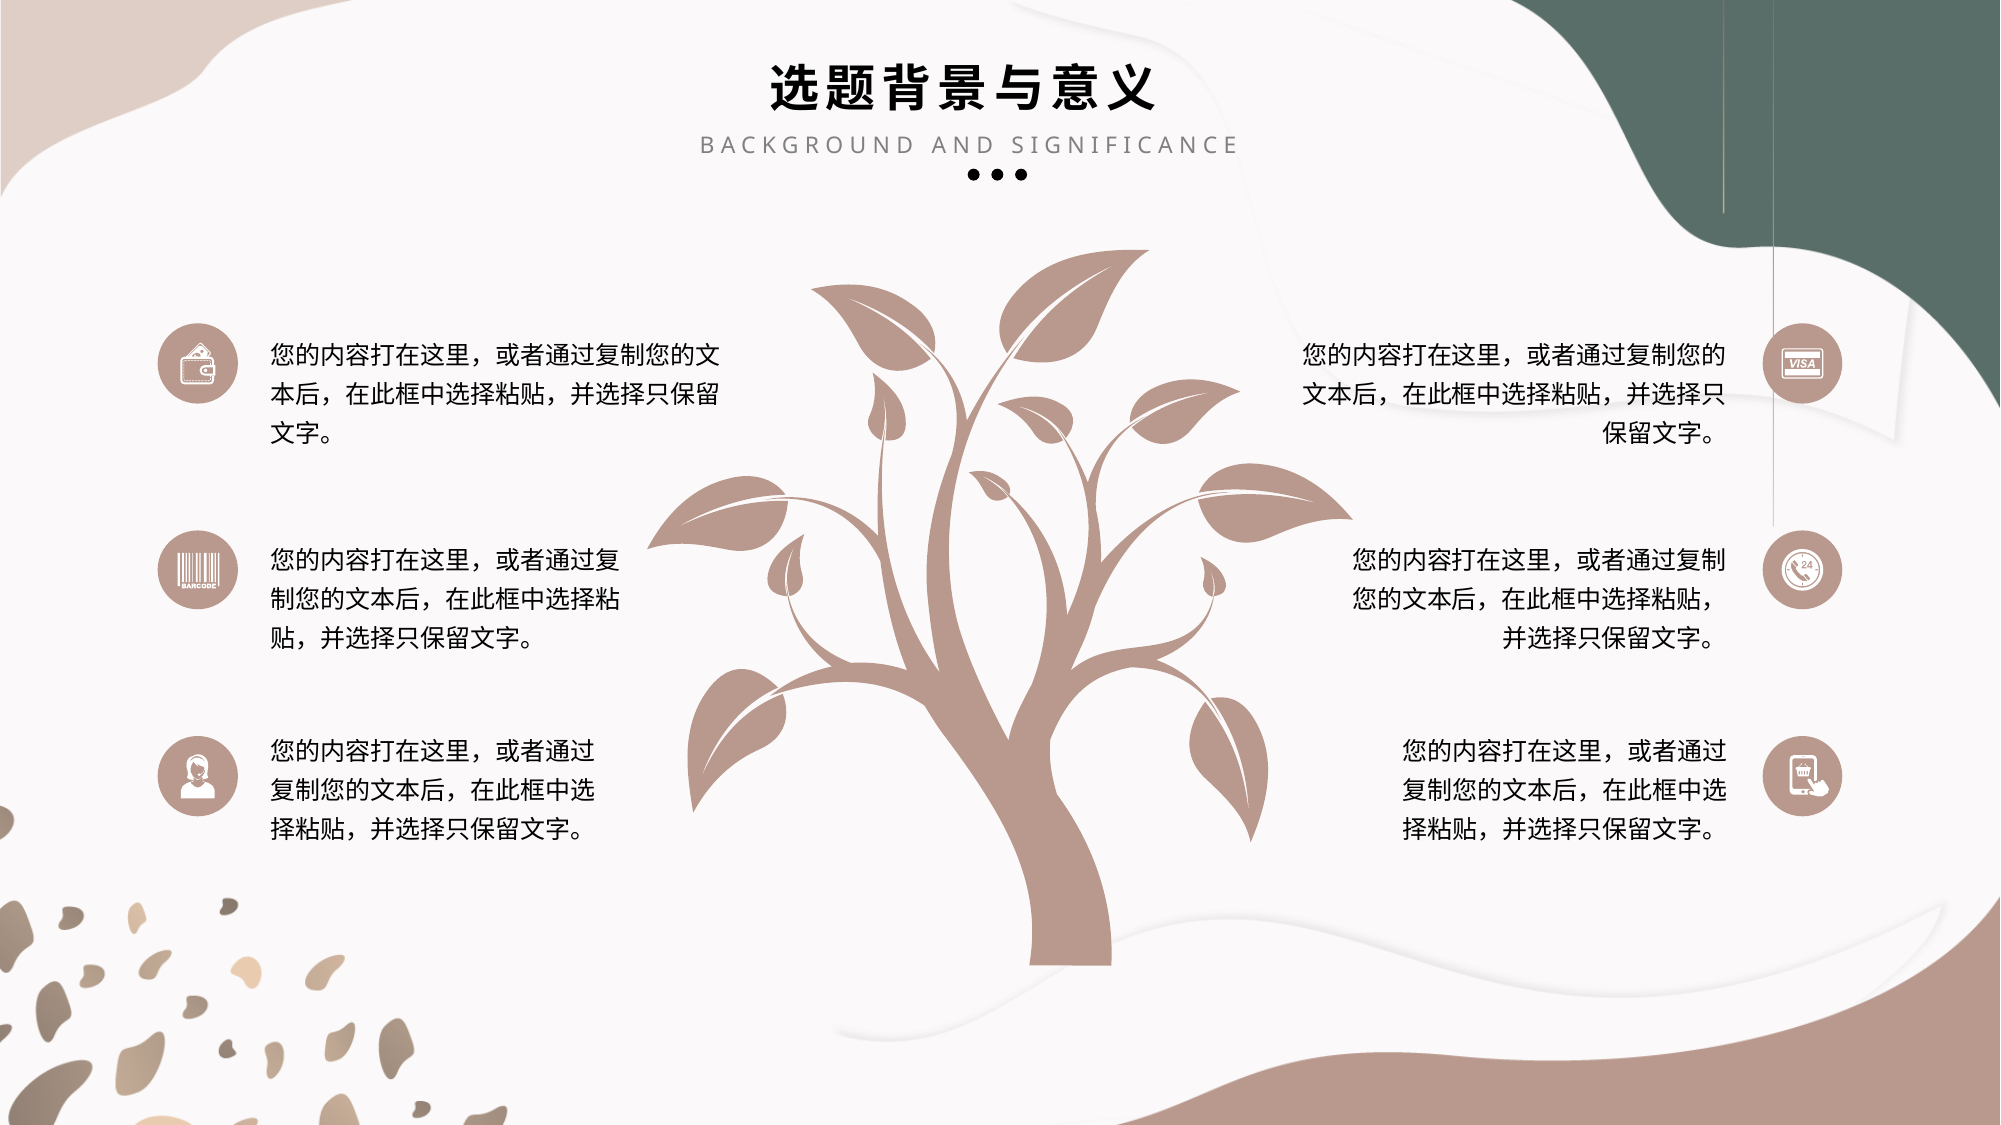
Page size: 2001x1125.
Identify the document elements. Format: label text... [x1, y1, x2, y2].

picture [0, 0, 2000, 1125]
text_box [1761, 734, 1844, 818]
text_box [180, 342, 216, 385]
text_box 您的内容打在这里，或者通过复制您的文本后，在此框中选择粘贴，并选择只保留文字。 [255, 719, 616, 851]
text_box [1781, 548, 1824, 591]
text_box [156, 734, 239, 818]
text_box [1789, 755, 1829, 797]
text_box [180, 754, 215, 799]
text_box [699, 56, 1301, 181]
text_box 您的内容打在这里，或者通过复制您的文本后，在此框中选择粘贴，并选择只保留文字。 [1353, 322, 1742, 455]
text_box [646, 247, 1353, 966]
text_box [1781, 348, 1824, 379]
text_box [1761, 529, 1844, 611]
text_box [156, 529, 239, 611]
text_box 您的内容打在这里，或者通过复制您的文本后，在此框中选择粘贴，并选择只保留文字。 [255, 528, 642, 660]
text_box 您的内容打在这里，或者通过复制您的文本后，在此框中选择粘贴，并选择只保留文字。 [1379, 719, 1742, 851]
text_box 您的内容打在这里，或者通过复制您的文本后，在此框中选择粘贴，并选择只保留文字。 [1353, 528, 1742, 660]
text_box 您的内容打在这里，或者通过复制您的文本后，在此框中选择粘贴，并选择只保留文字。 [255, 322, 646, 455]
text_box [1761, 322, 1844, 405]
text_box [181, 552, 216, 589]
text_box [156, 322, 239, 405]
